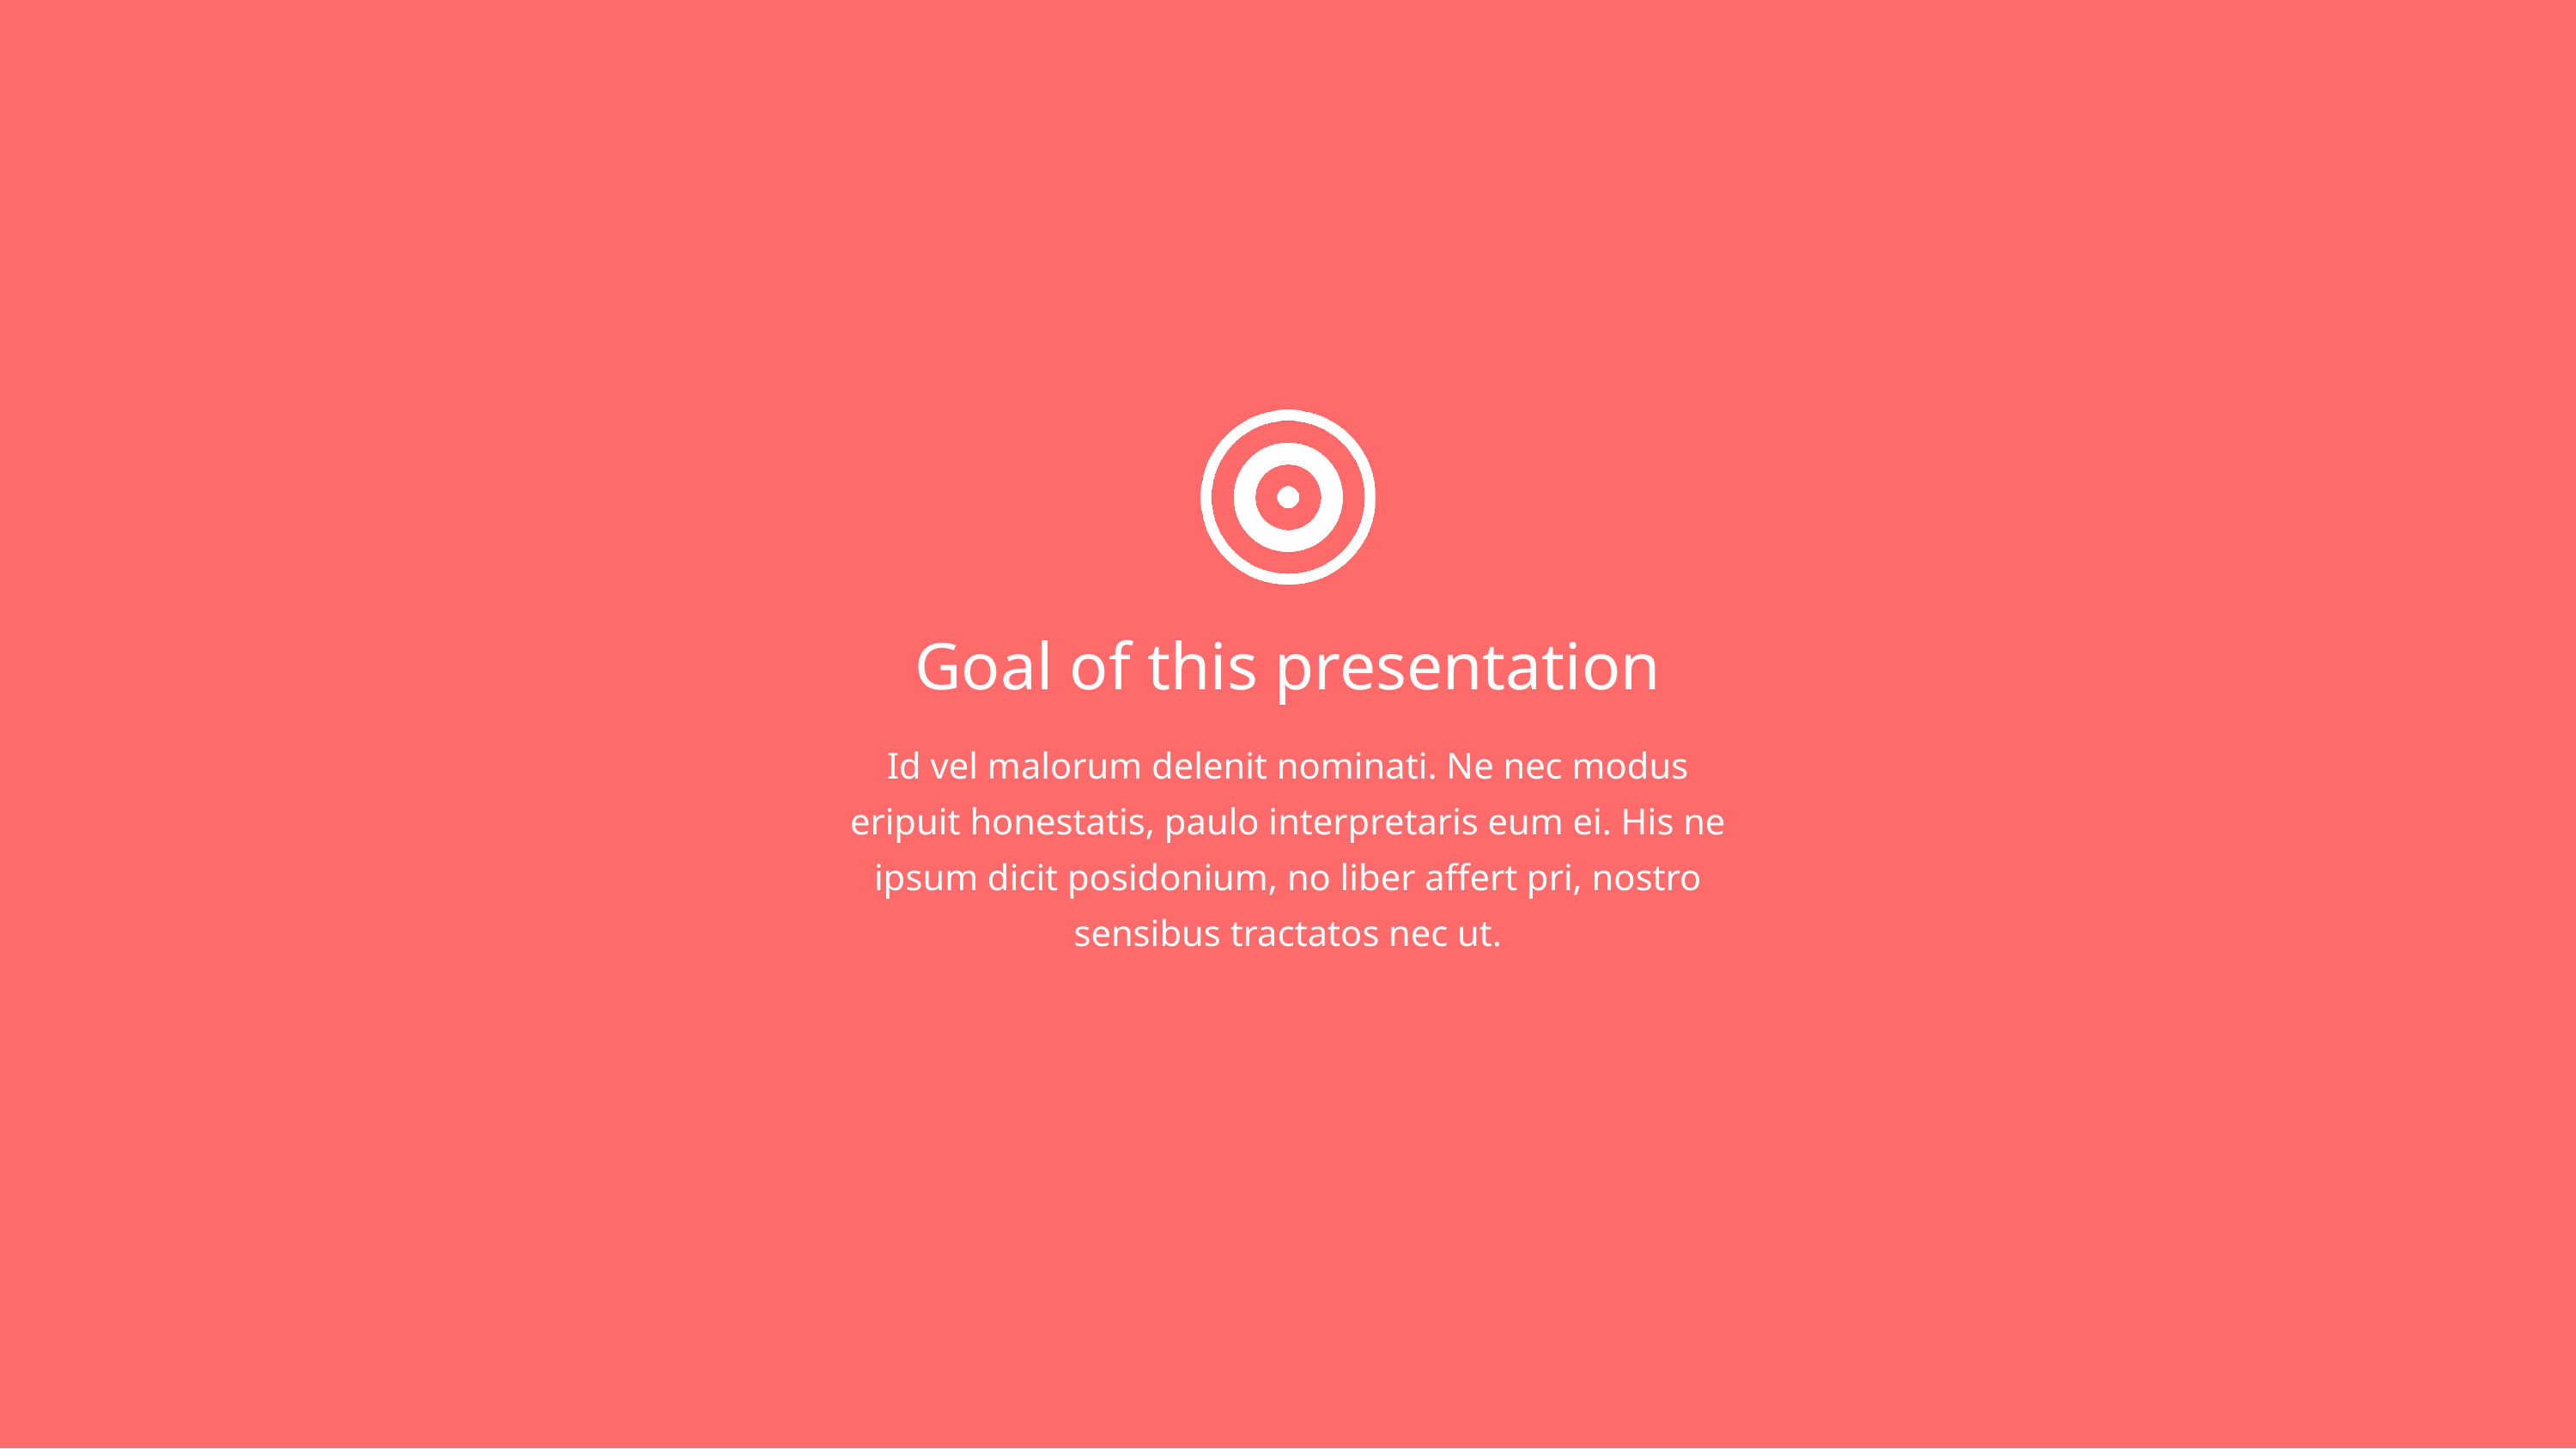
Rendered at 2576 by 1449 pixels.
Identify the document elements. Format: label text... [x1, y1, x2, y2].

list Id vel malorum delenit nominati. Ne nec modus eripuit honestatis, paulo interpretaris eum ei. His ne ipsum dicit posidonium, no liber affert pri, nostro sensibus tractatos nec ut. [823, 724, 1753, 1008]
list Goal of this presentation [823, 618, 1753, 724]
picture [1200, 409, 1376, 585]
